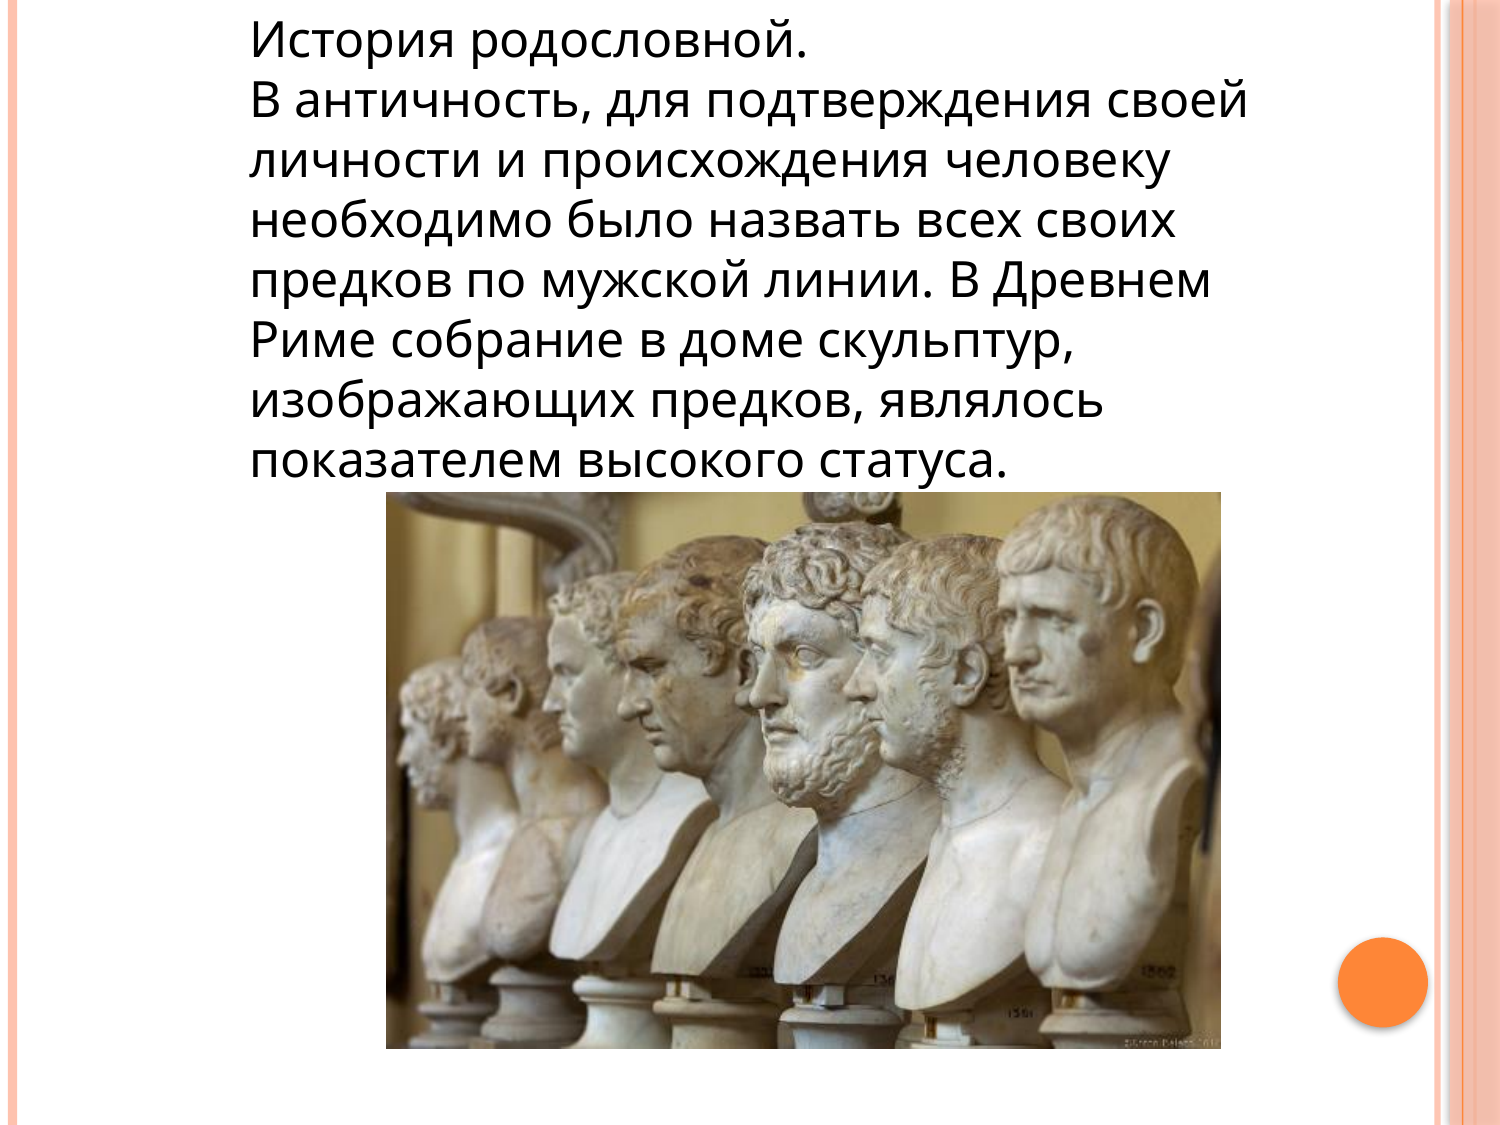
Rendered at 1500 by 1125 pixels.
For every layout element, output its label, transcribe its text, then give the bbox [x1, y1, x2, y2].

text_box История родословной. В античность, для подтверждения своей личности и происхождения человеку необходимо было назвать всех своих предков по мужской линии. В Древнем Риме собрание в доме скульптур, изображающих предков, являлось показателем высокого статуса. [234, 0, 1289, 495]
picture [386, 491, 1221, 1049]
